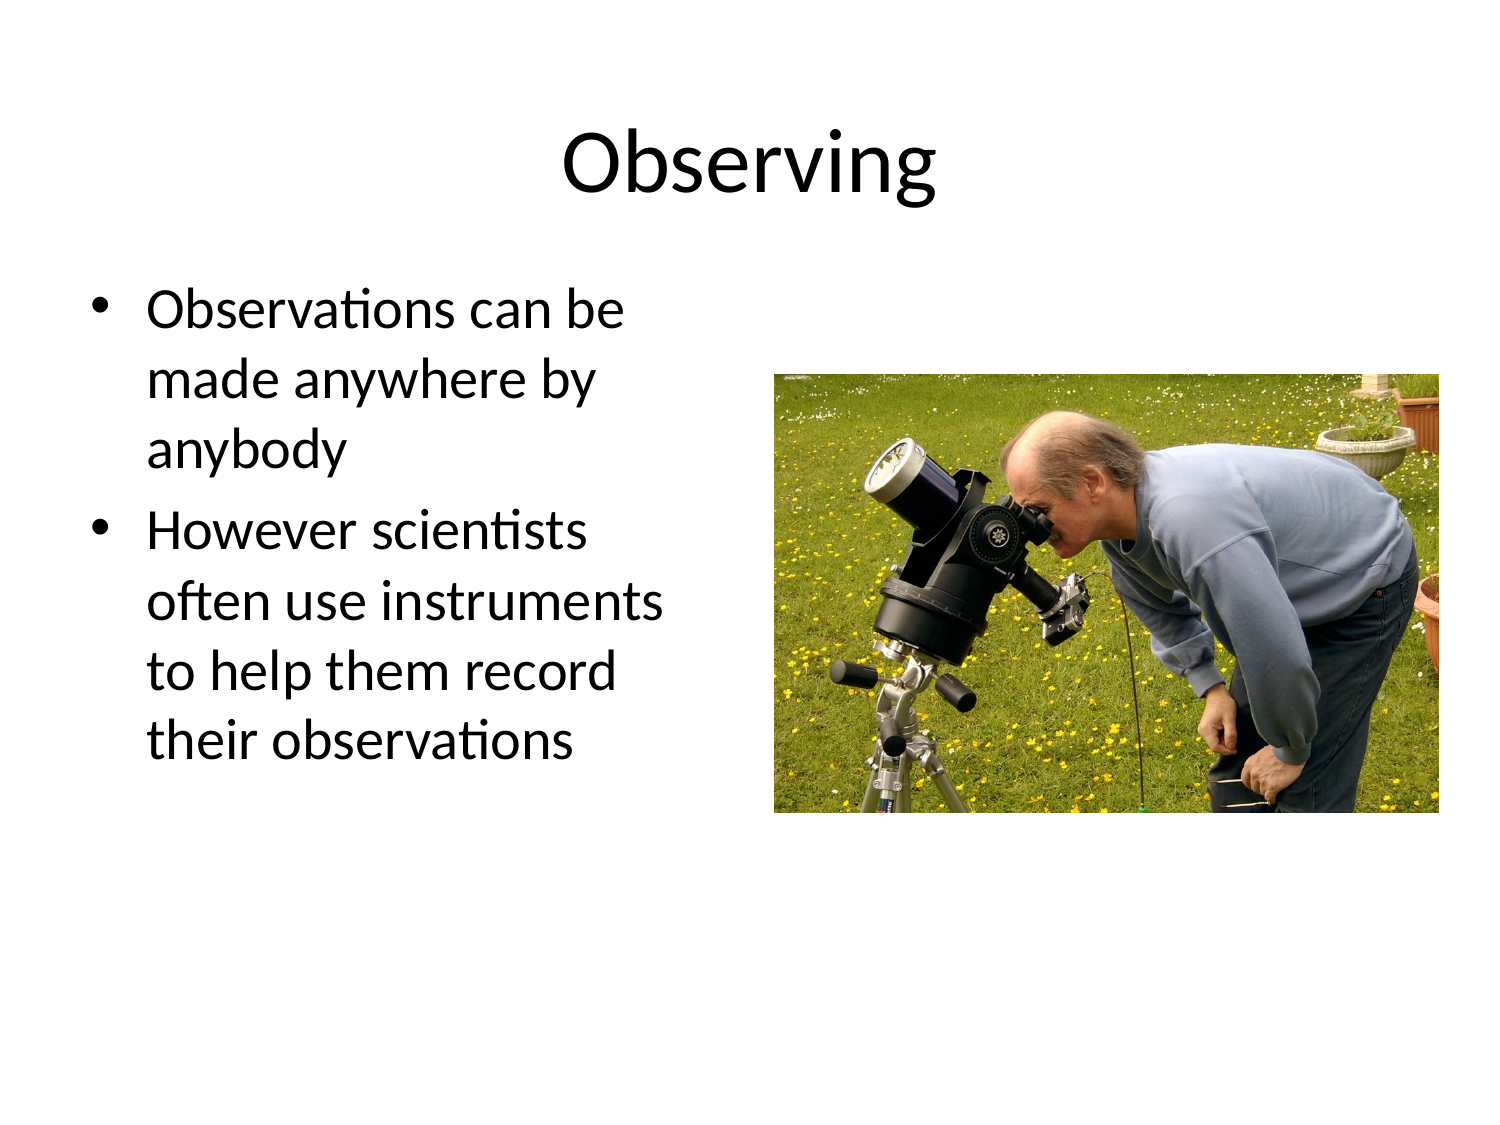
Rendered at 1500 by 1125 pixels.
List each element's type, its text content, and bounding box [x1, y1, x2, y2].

list Observations can be made anywhere by anybody However scientists often use instruments to help them record their observations [74, 262, 738, 1006]
picture [774, 374, 1439, 813]
title Observing [74, 62, 1426, 251]
